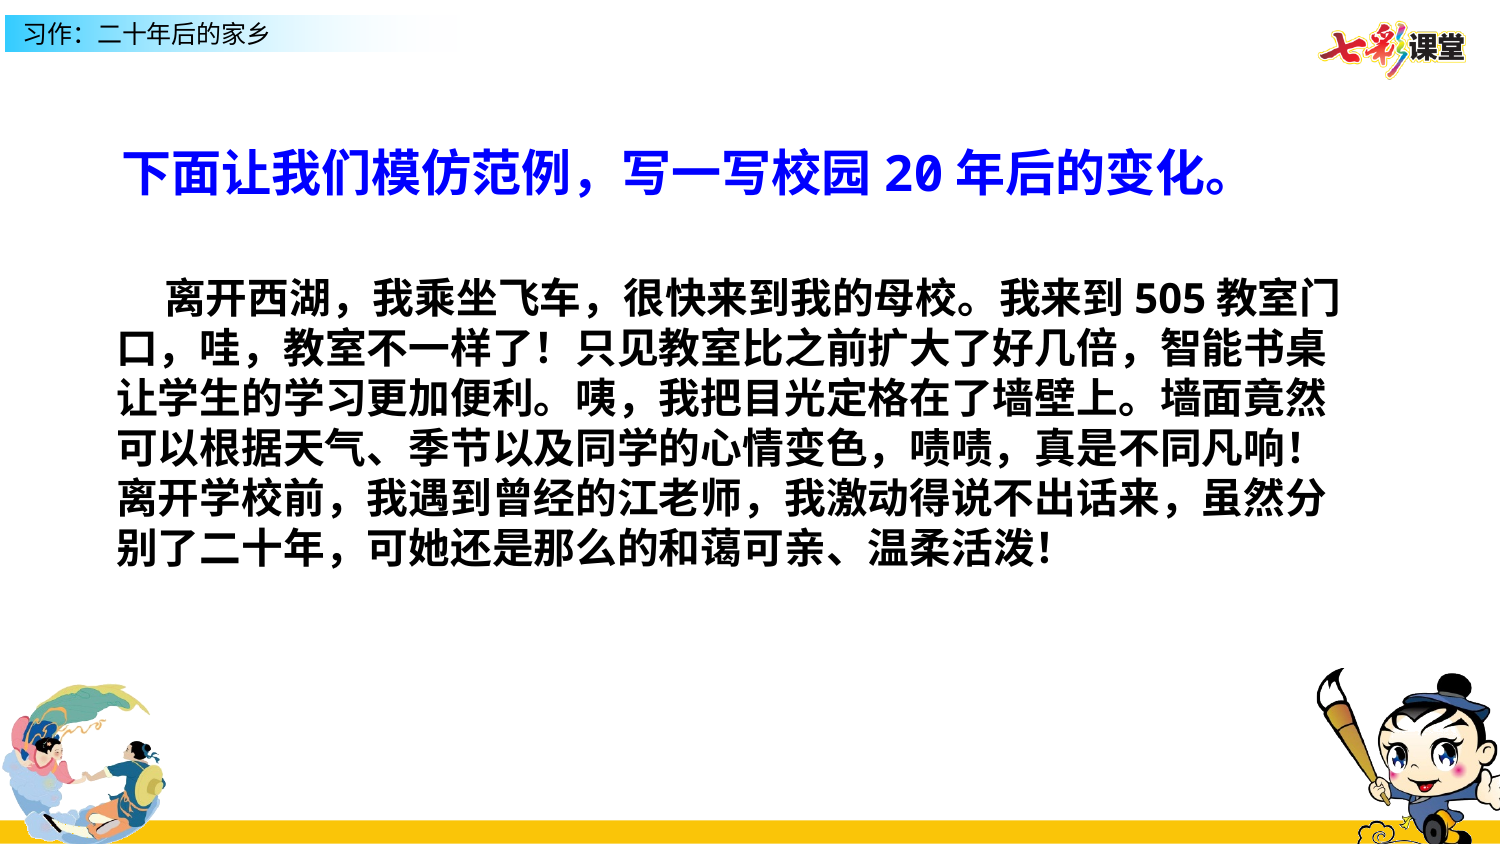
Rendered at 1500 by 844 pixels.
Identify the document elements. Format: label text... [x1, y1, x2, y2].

text_box 下面让我们模仿范例，写一写校园20年后的变化。 [106, 133, 1263, 209]
picture [0, 667, 187, 844]
picture [1316, 20, 1468, 80]
picture [1316, 668, 1500, 844]
text_box 离开西湖，我乘坐飞车，很快来到我的母校。我来到505教室门口，哇，教室不一样了！只见教室比之前扩大了好几倍，智能书桌让学生的学习更加便利。咦，我把目光定格在了墙壁上。墙面竟然可以根据天气、季节以及同学的心情变色，啧啧，真是不同凡响！离开学校前，我遇到曾经的江老师，我激动得说不出话来，虽然分别了二十年，可她还是那么的和蔼可亲、温柔活泼！ [101, 264, 1366, 580]
